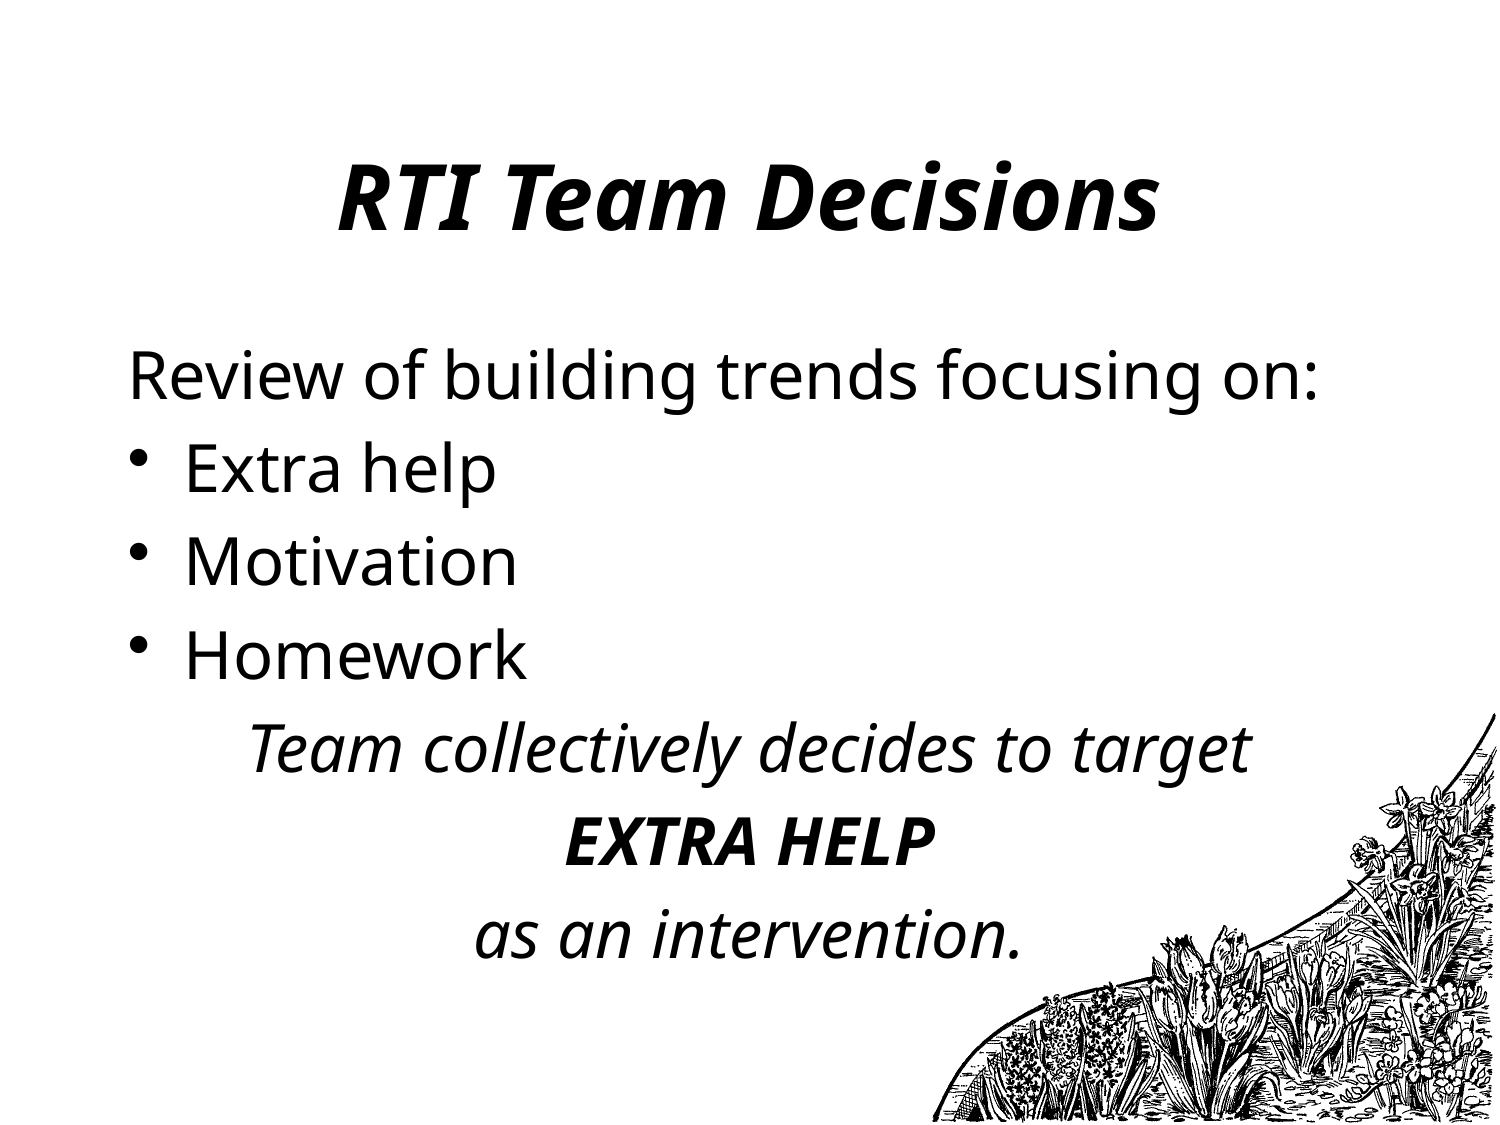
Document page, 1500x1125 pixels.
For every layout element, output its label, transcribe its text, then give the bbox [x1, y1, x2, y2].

picture [930, 711, 1500, 1125]
list Review of building trends focusing on: Extra help Motivation Homework Team collectively decides to target EXTRA HELP as an intervention. [112, 324, 1388, 1001]
title RTI Team Decisions [112, 99, 1388, 288]
